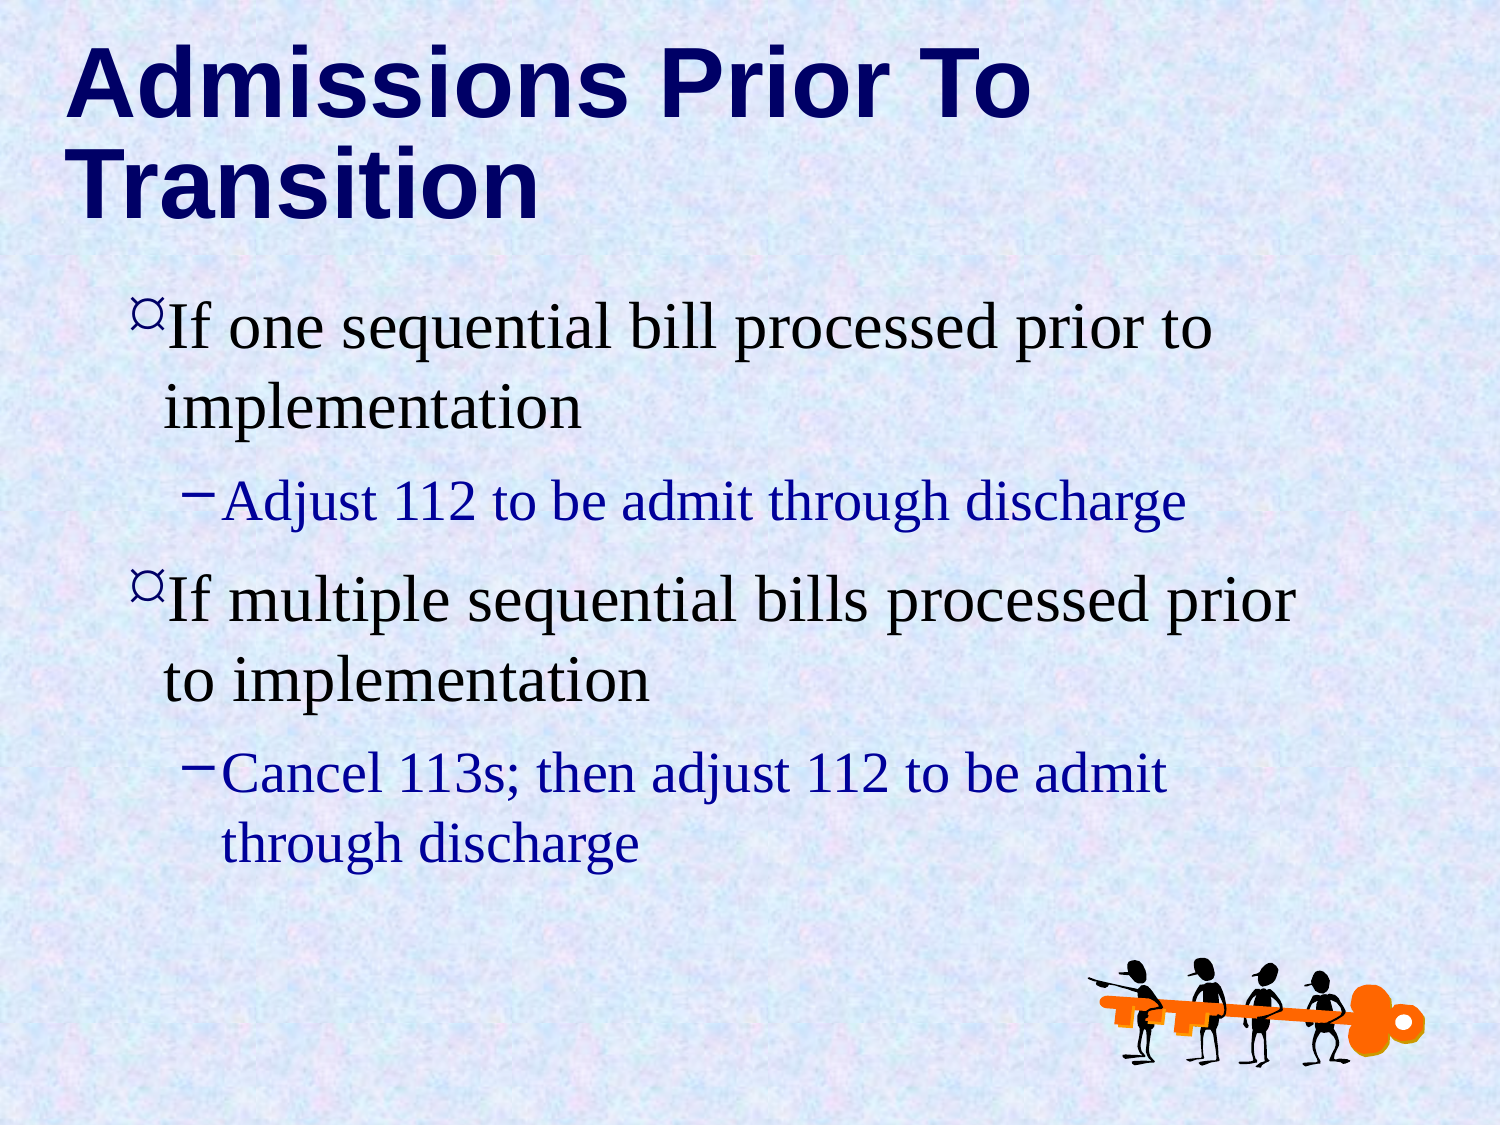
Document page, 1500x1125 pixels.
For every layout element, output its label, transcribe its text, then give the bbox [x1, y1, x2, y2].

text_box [1086, 957, 1426, 1069]
title Admissions Prior To Transition [50, 37, 1450, 238]
list If one sequential bill processed prior to implementation Adjust 112 to be admit through discharge If multiple sequential bills processed prior to implementation Cancel 113s; then adjust 112 to be admit through discharge [112, 275, 1375, 1050]
